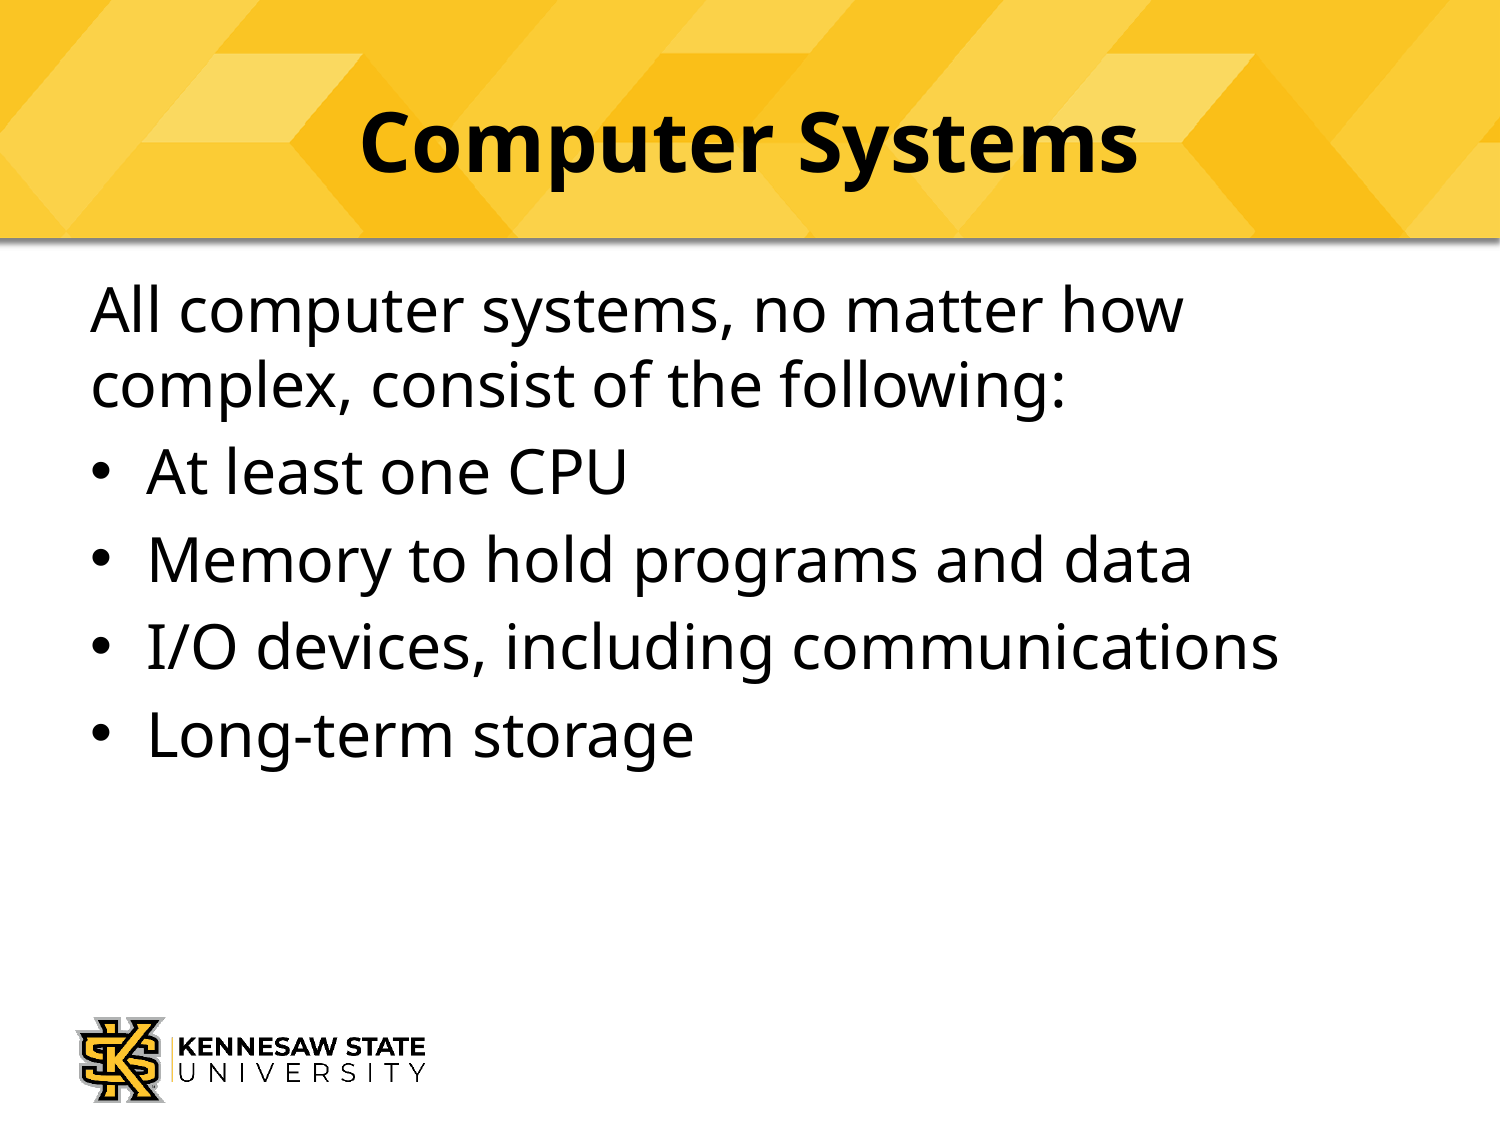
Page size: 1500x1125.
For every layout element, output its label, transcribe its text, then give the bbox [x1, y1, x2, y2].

picture [75, 1017, 425, 1103]
picture [0, 0, 1500, 251]
title Computer Systems [75, 45, 1425, 233]
list All computer systems, no matter how complex, consist of the following: At least one CPU Memory to hold programs and data I/O devices, including communications Long-term storage [75, 262, 1425, 1005]
